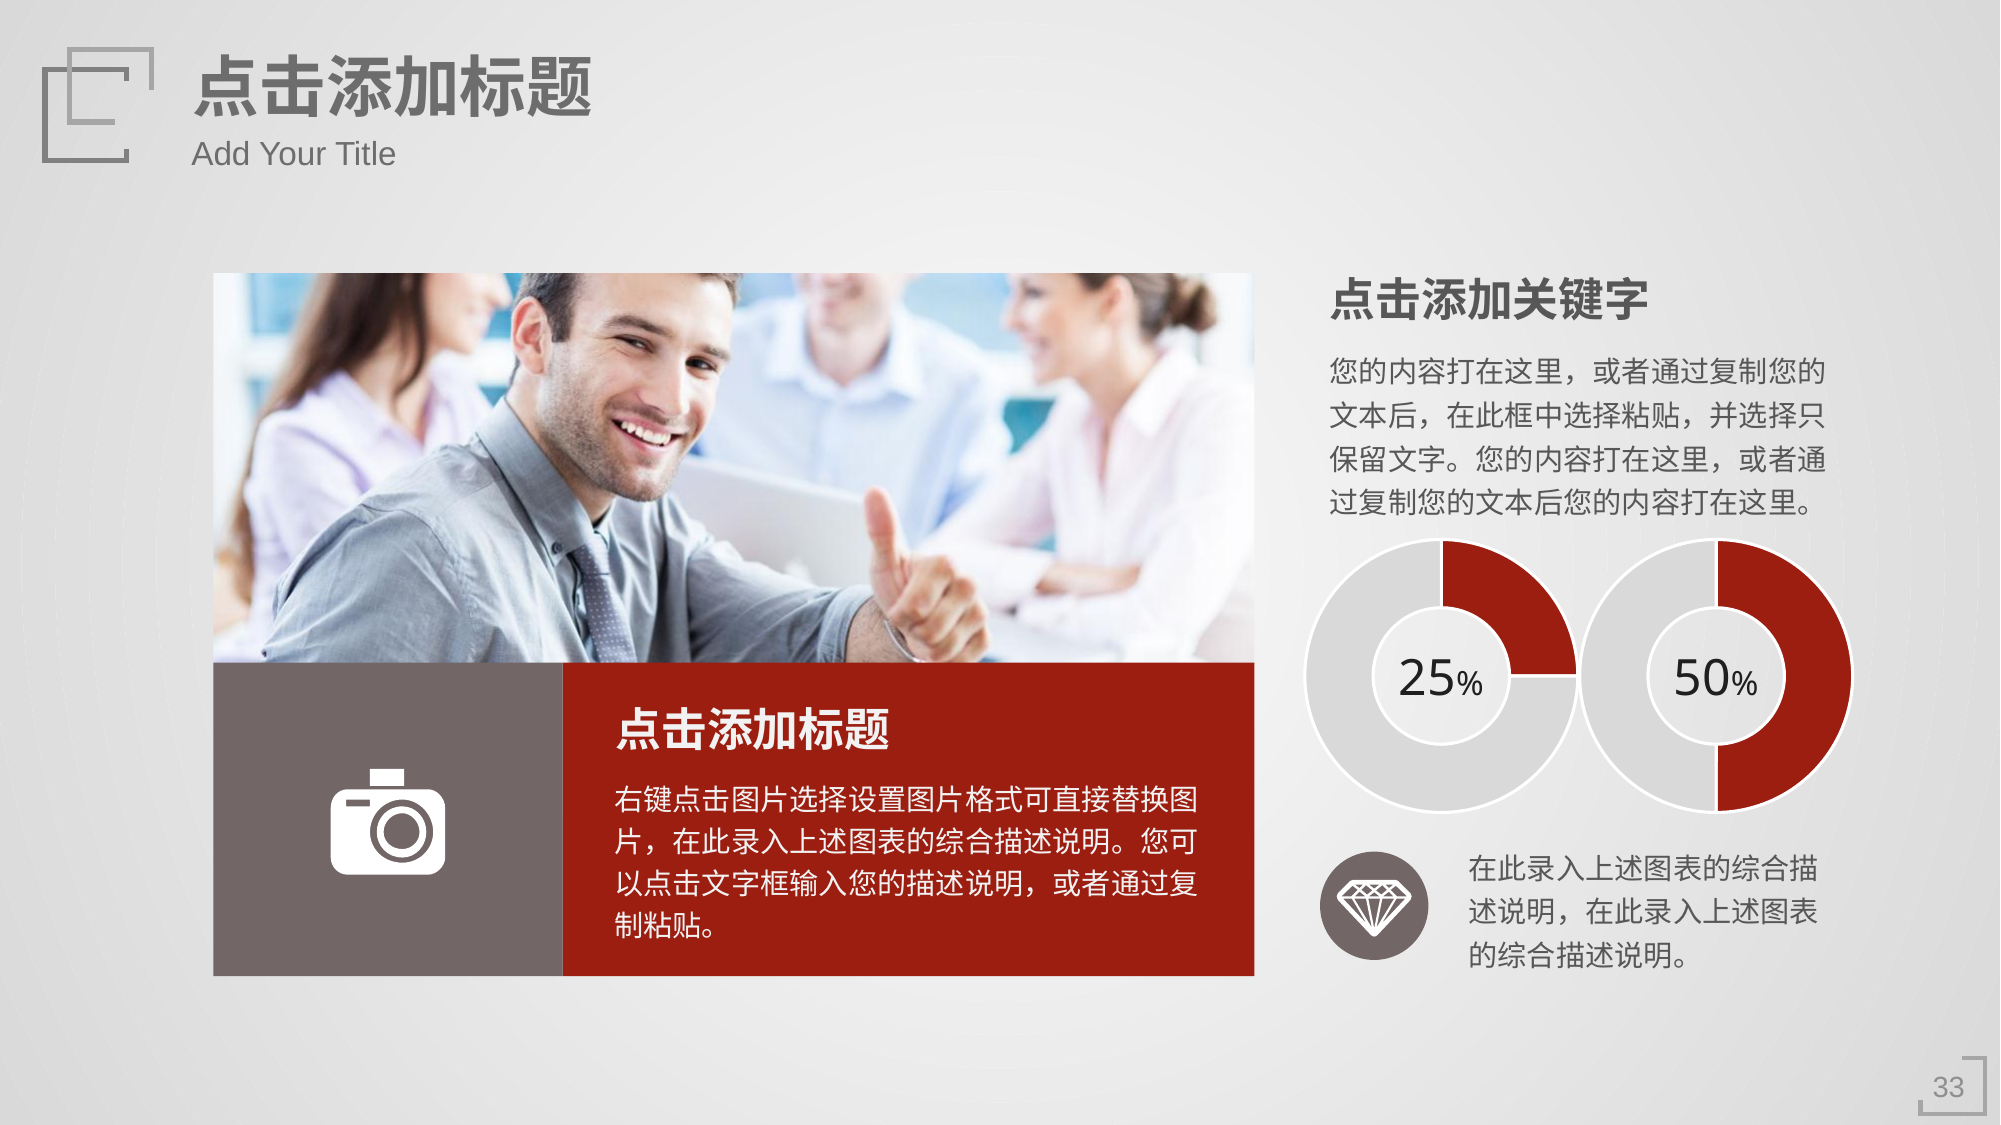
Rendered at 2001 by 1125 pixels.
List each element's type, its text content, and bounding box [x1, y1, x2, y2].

text_box [563, 662, 1255, 977]
text_box 点击添加标题 [604, 695, 902, 762]
text_box Add Your Title [176, 124, 555, 180]
text_box 在此录入上述图表的综合描述说明，在此录入上述图表的综合描述说明。 [1447, 833, 1851, 980]
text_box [213, 662, 563, 977]
text_box 点击添加关键字 [1314, 263, 1772, 334]
text_box 点击添加标题 [177, 36, 609, 132]
text_box 右键点击图片选择设置图片格式可直接替换图片，在此录入上述图表的综合描述说明。您可以点击文字框输入您的描述说明，或者通过复制粘贴。 [602, 768, 1235, 948]
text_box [1320, 851, 1429, 960]
chart [1299, 525, 1859, 827]
text_box [212, 272, 1255, 664]
text_box 您的内容打在这里，或者通过复制您的文本后，在此框中选择粘贴，并选择只保留文字。您的内容打在这里，或者通过复制您的文本后您的内容打在这里。 [1314, 337, 1844, 525]
